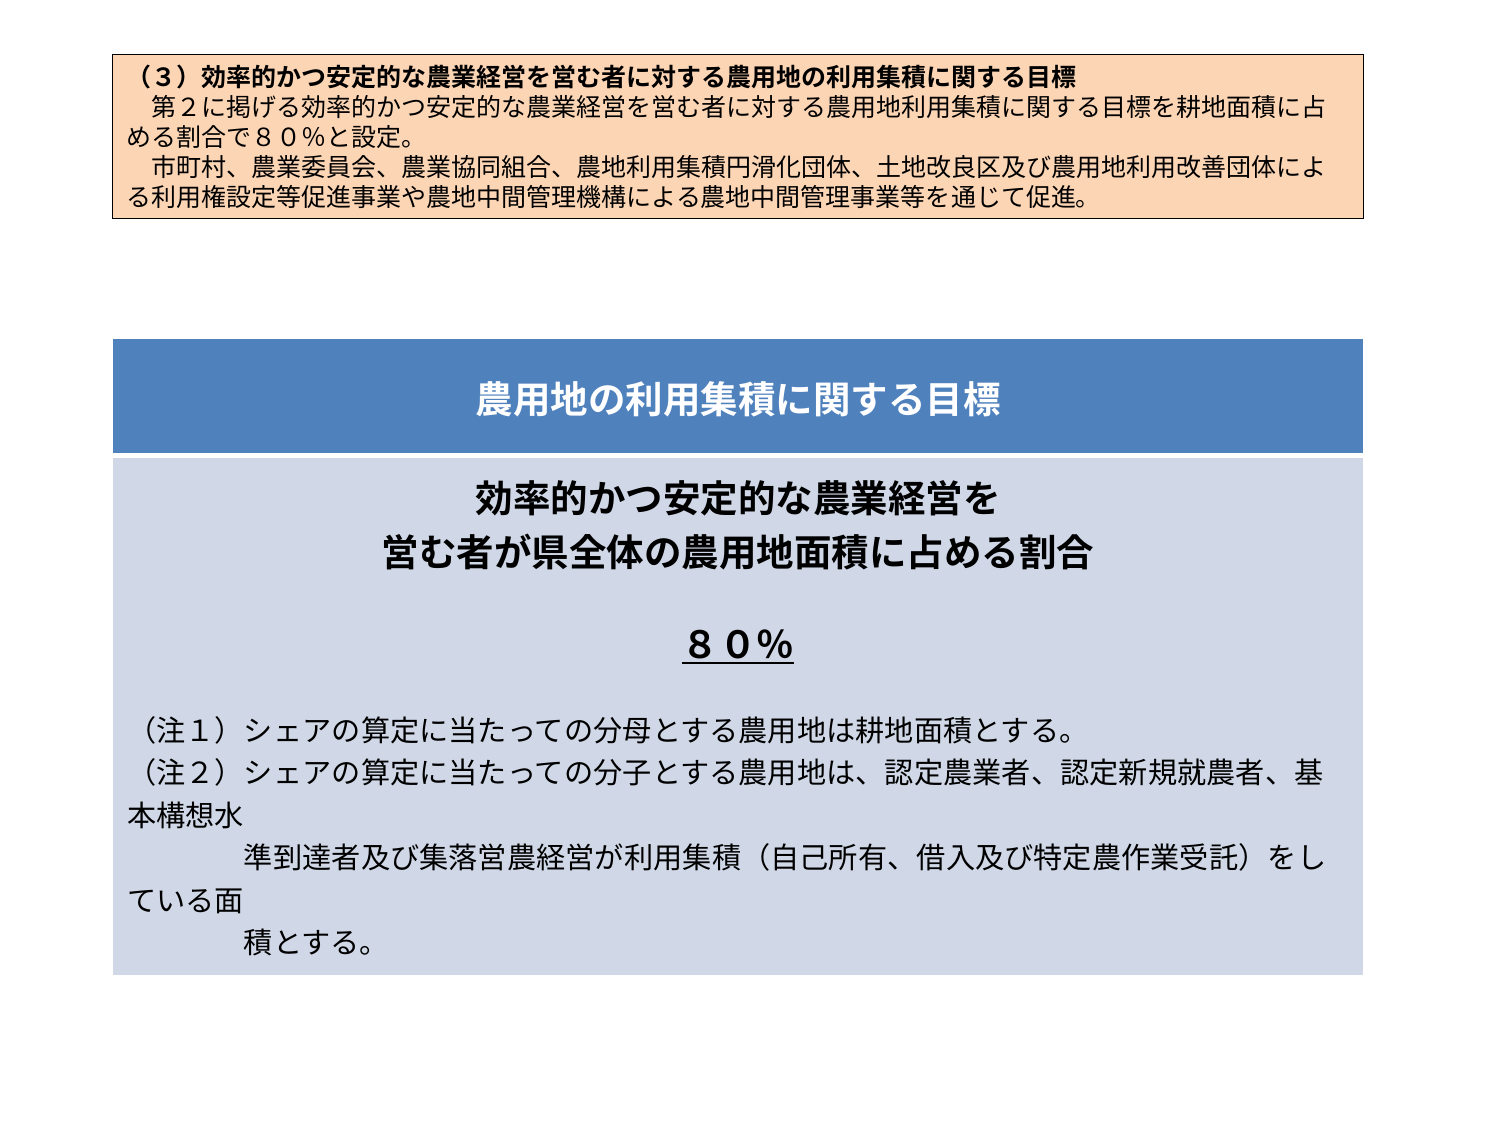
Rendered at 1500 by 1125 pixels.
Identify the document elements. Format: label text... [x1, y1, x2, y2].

table_header 農用地の利用集積に関する目標 [113, 339, 1363, 453]
table_cell 効率的かつ安定的な農業経営を 営む者が県全体の農用地面積に占める割合 ８０％ （注１）シェアの算定に当たっての分母とする農用地は耕地面積とする。 （注２）シェアの算定に当たっての分子とする農用地は、認定農業者、認定新規就農者、基本構想水 準到達者及び集落営農経営が利用集積（自己所有、借入及び特定農作業受託）をしている面 積とする。 [113, 458, 1363, 975]
text_box （３）効率的かつ安定的な農業経営を営む者に対する農用地の利用集積に関する目標 第２に掲げる効率的かつ安定的な農業経営を営む者に対する農用地利用集積に関する目標を耕地面積に占める割合で８０％と設定。 市町村、農業委員会、農業協同組合、農地利用集積円滑化団体、土地改良区及び農用地利用改善団体による利用権設定等促進事業や農地中間管理機構による農地中間管理事業等を通じて促進。 [112, 54, 1364, 219]
